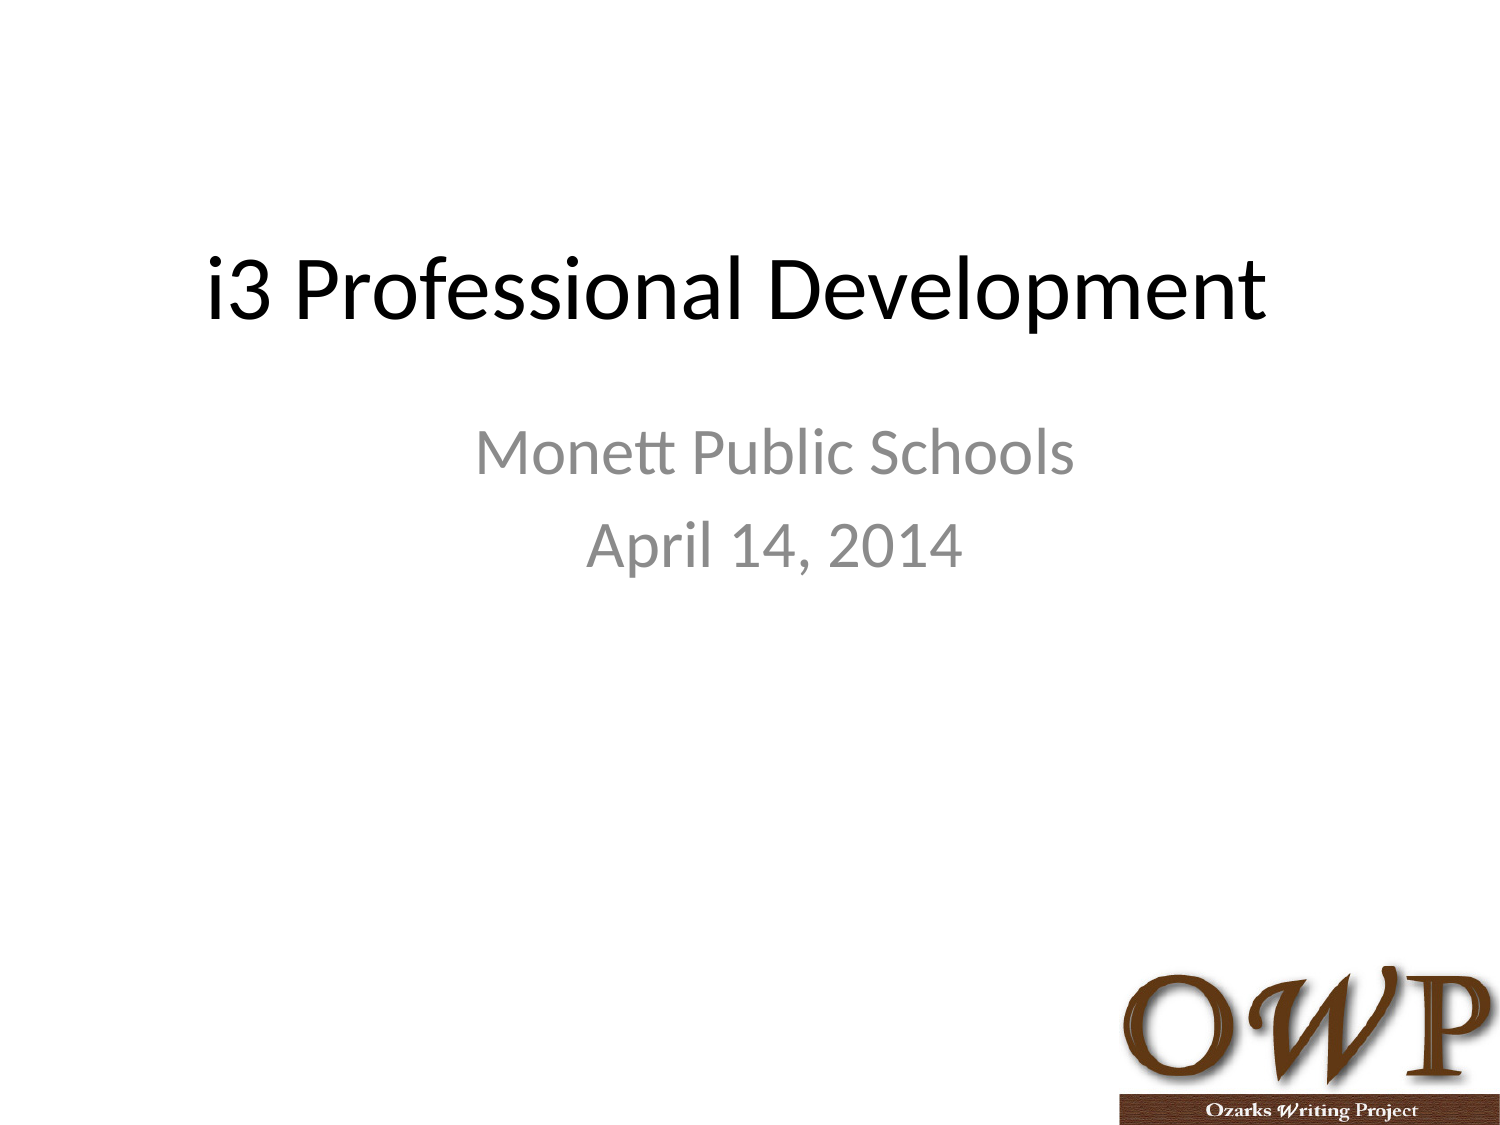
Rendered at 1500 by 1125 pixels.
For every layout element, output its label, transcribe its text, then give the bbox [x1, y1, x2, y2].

picture [1119, 957, 1500, 1125]
subtitle Monett Public Schools April 14, 2014 [249, 399, 1301, 688]
title i3 Professional Development [99, 162, 1376, 404]
